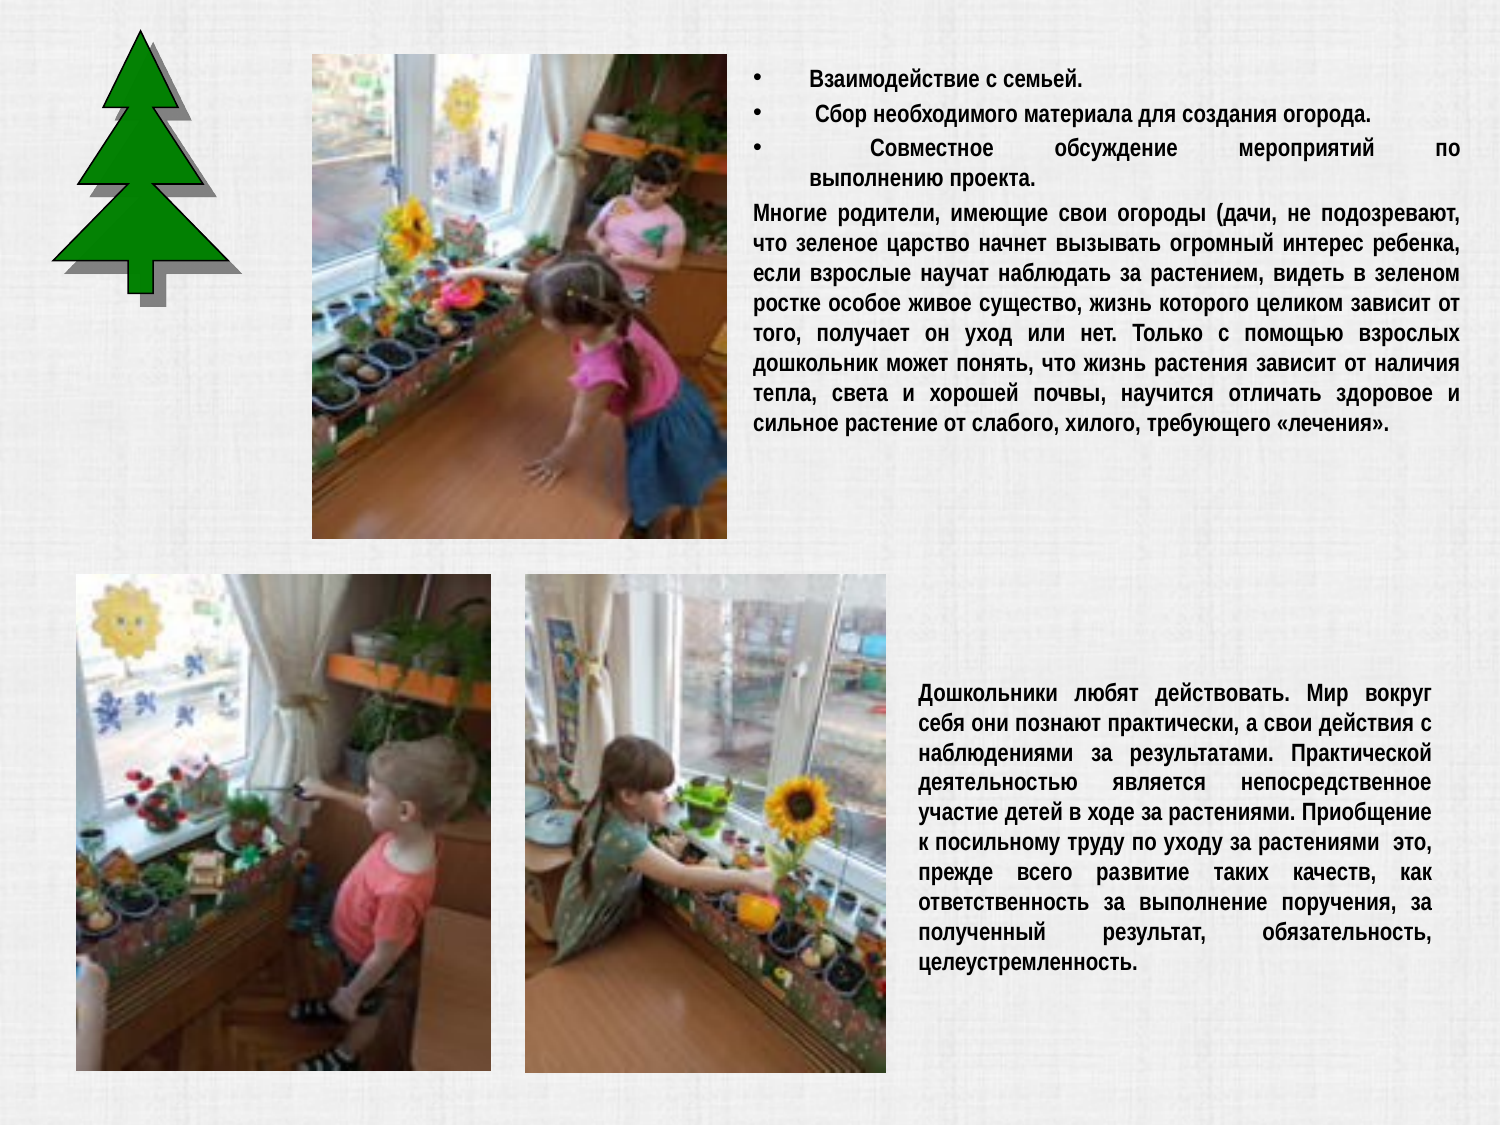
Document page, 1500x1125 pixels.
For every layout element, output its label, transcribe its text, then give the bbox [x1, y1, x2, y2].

picture [525, 573, 886, 1073]
picture [312, 54, 727, 540]
list Взаимодействие с семьей. Сбор необходимого материала для создания огорода. Совместное обсуждение мероприятий по выполнению проекта. Многие родители, имеющие свои огороды (дачи, не подозревают, что зеленое царство начнет вызывать огромный интерес ребенка, если взрослые научат наблюдать за растением, видеть в зеленом ростке особое живое существо, жизнь которого целиком зависит от того, получает он уход или нет. Только с помощью взрослых дошкольник может понять, что жизнь растения зависит от наличия тепла, света и хорошей почвы, научится отличать здоровое и сильное растение от слабого, хилого, требующего «лечения». [738, 54, 1476, 492]
picture [76, 574, 491, 1071]
text_box [53, 30, 229, 294]
text_box Дошкольники любят действовать. Мир вокруг себя они познают практически, а свои действия с наблюдениями за результатами. Практической деятельностью является непосредственное участие детей в ходе за растениями. Приобщение к посильному труду по уходу за растениями это, прежде всего развитие таких качеств, как ответственность за выполнение поручения, за полученный результат, обязательность, целеустремленность. [903, 668, 1447, 983]
